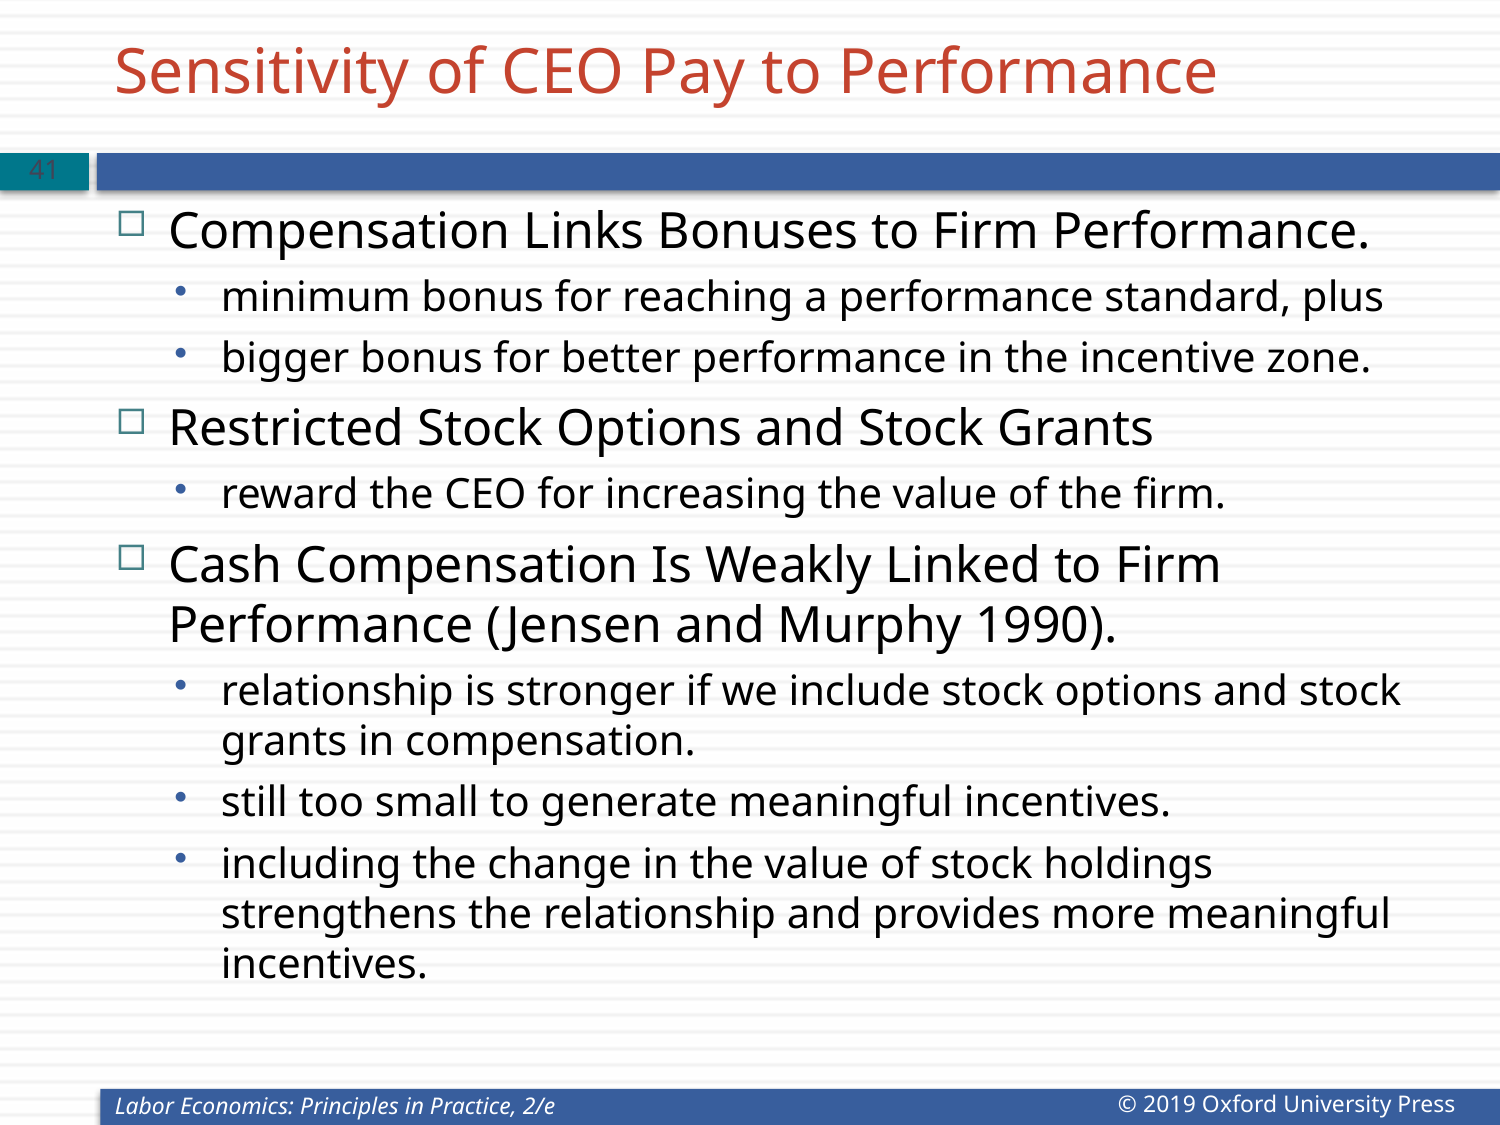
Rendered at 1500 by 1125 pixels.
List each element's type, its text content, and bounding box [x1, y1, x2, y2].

footer © 2019 Oxford University Press [825, 1090, 1471, 1125]
slide_number Labor Economics: Principles in Practice, 2/e [99, 1090, 745, 1125]
list Compensation Links Bonuses to Firm Performance. minimum bonus for reaching a performance standard, plus bigger bonus for better performance in the incentive zone. Restricted Stock Options and Stock Grants reward the CEO for increasing the value of the firm. Cash Compensation Is Weakly Linked to Firm Performance (Jensen and Murphy 1990). relationship is stronger if we include stock options and stock grants in compensation. still too small to generate meaningful incentives. including the change in the value of stock holdings strengthens the relationship and provides more meaningful incentives. [101, 190, 1473, 1084]
title Sensitivity of CEO Pay to Performance [99, 1, 1472, 136]
slide_number 40 [0, 153, 89, 191]
